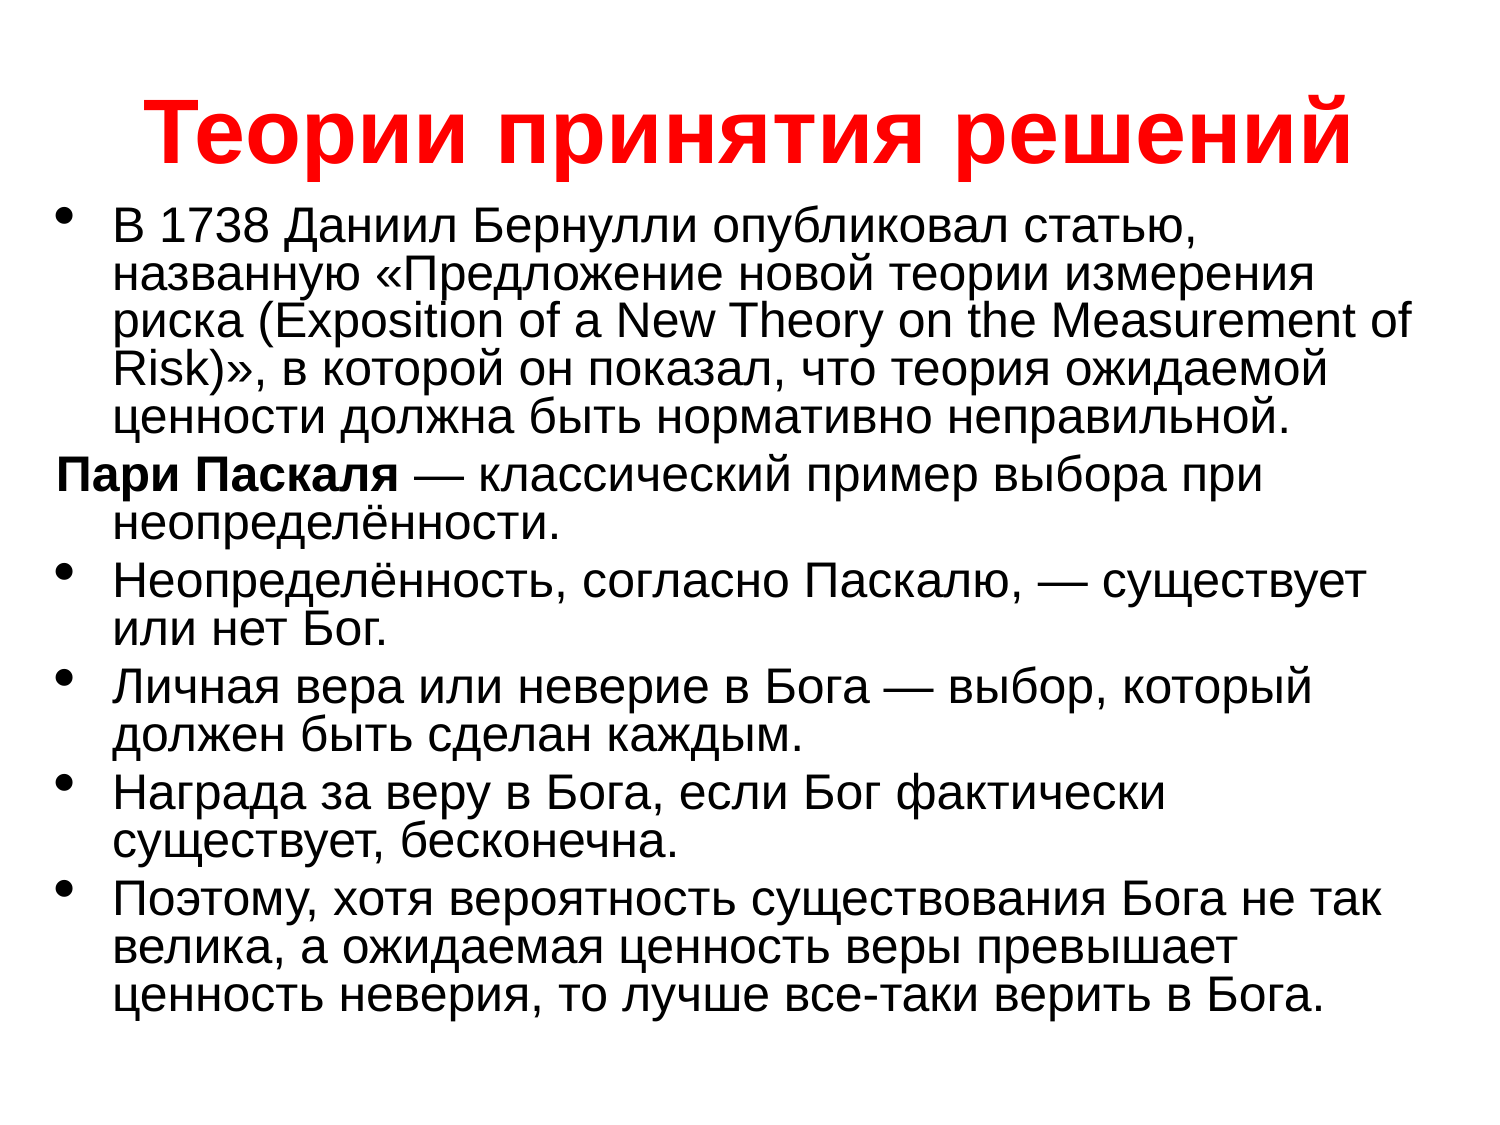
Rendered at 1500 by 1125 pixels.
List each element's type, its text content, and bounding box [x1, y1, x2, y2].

text_box Теории принятия решений [75, 45, 1425, 196]
text_box В 1738 Даниил Бернулли опубликовал статью, названную «Предложение новой теории измерения риска (Exposition of a New Theory on the Measurement of Risk)», в которой он показал, что теория ожидаемой ценности должна быть нормативно неправильной. Пари Паскаля — классический пример выбора при неопределённости. Неопределённость, согласно Паскалю, — существует или нет Бог. Личная вера или неверие в Бога — выбор, который должен быть сделан каждым. Награда за веру в Бога, если Бог фактически существует, бесконечна. Поэтому, хотя вероятность существования Бога не так велика, а ожидаемая ценность веры превышает ценность неверия, то лучше все-таки верить в Бога. [41, 196, 1459, 1059]
